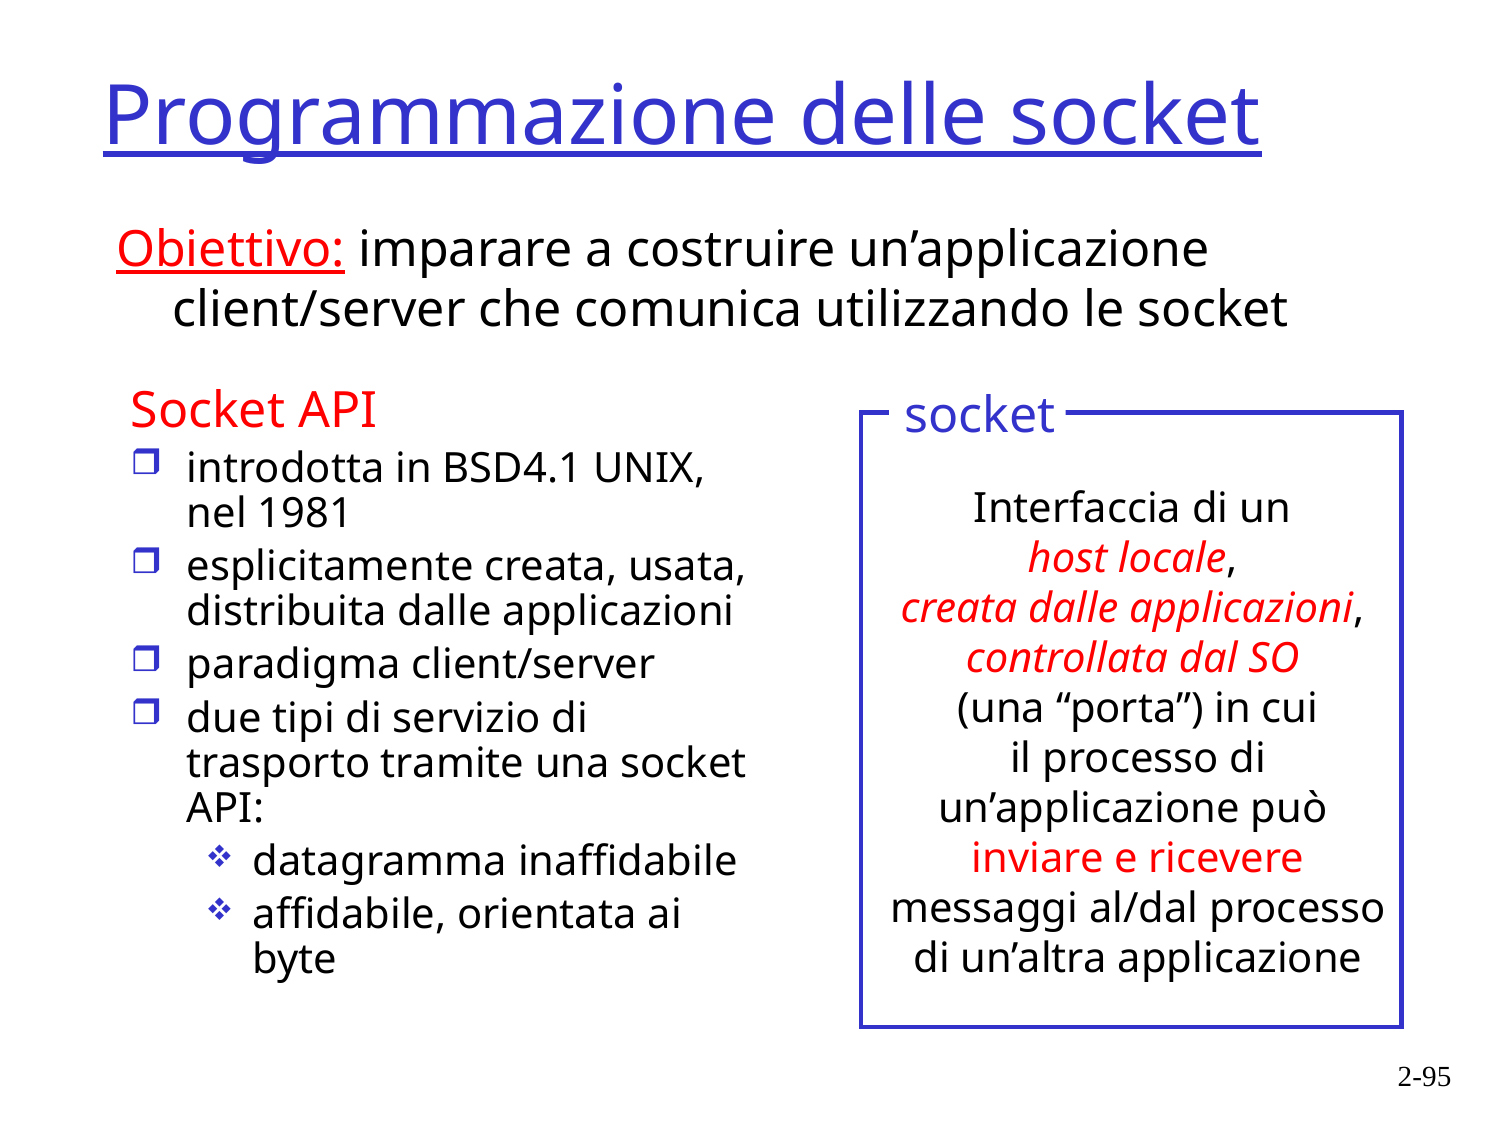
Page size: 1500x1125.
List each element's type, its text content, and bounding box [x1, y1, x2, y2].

slide_number 2-95 [1362, 1049, 1467, 1125]
list Socket API introdotta in BSD4.1 UNIX, nel 1981 esplicitamente creata, usata, distribuita dalle applicazioni paradigma client/server due tipi di servizio di trasporto tramite una socket API: datagramma inaffidabile affidabile, orientata ai byte [115, 376, 766, 984]
text_box Obiettivo: imparare a costruire un’applicazione client/server che comunica utilizzando le socket [101, 209, 1441, 357]
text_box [860, 369, 1409, 1092]
title Programmazione delle socket [87, 40, 1363, 182]
